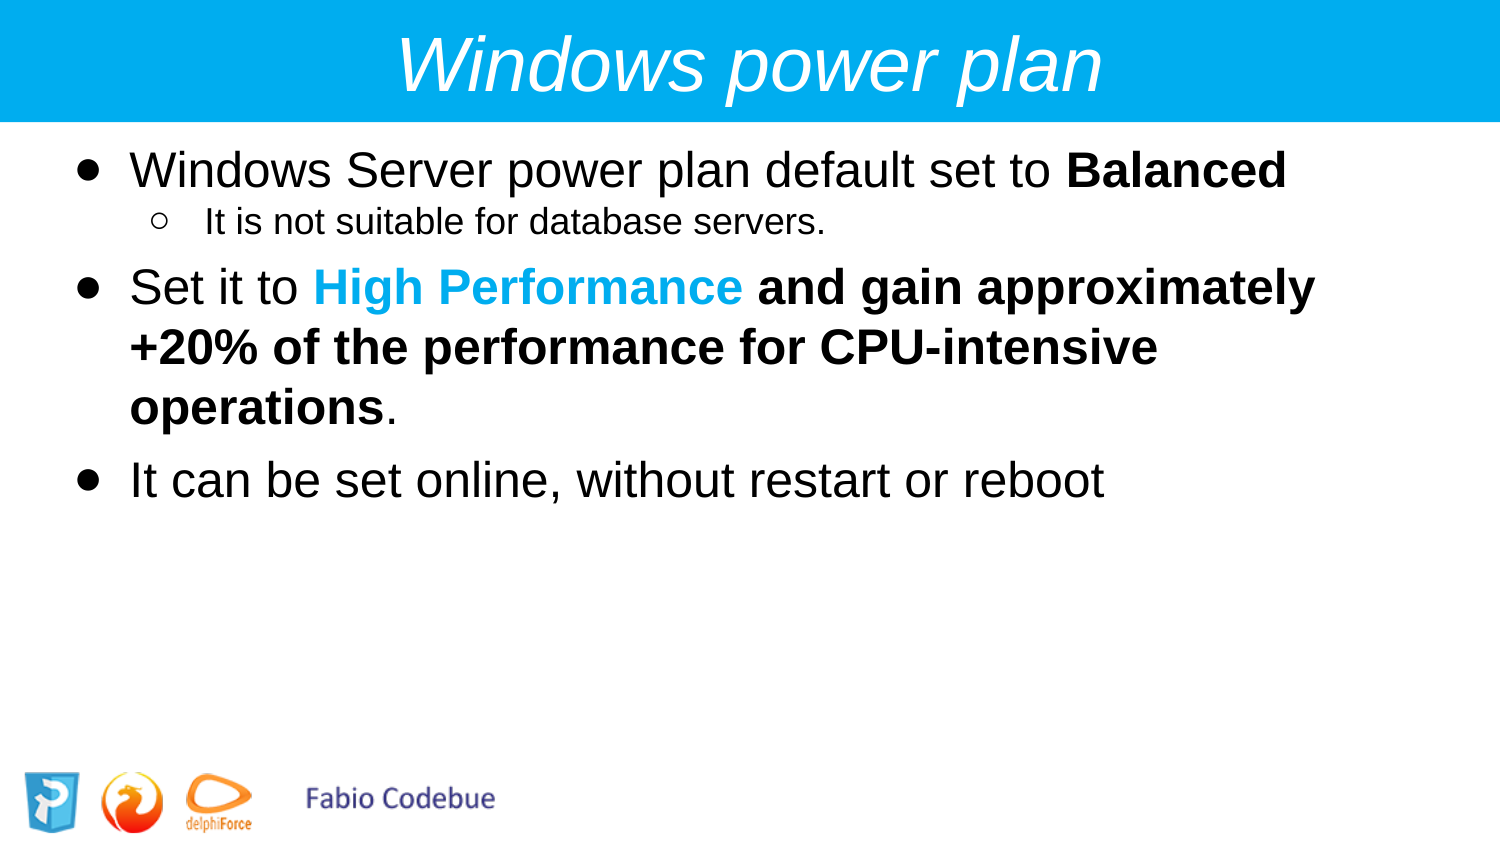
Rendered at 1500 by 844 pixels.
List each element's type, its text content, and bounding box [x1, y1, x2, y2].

picture [0, 123, 1500, 844]
list Windows Server power plan default set to Balanced It is not suitable for database servers. Set it to High Performance and gain approximately +20% of the performance for CPU-intensive operations. It can be set online, without restart or reboot [58, 123, 1433, 738]
text_box Windows power plan [0, 0, 1500, 123]
